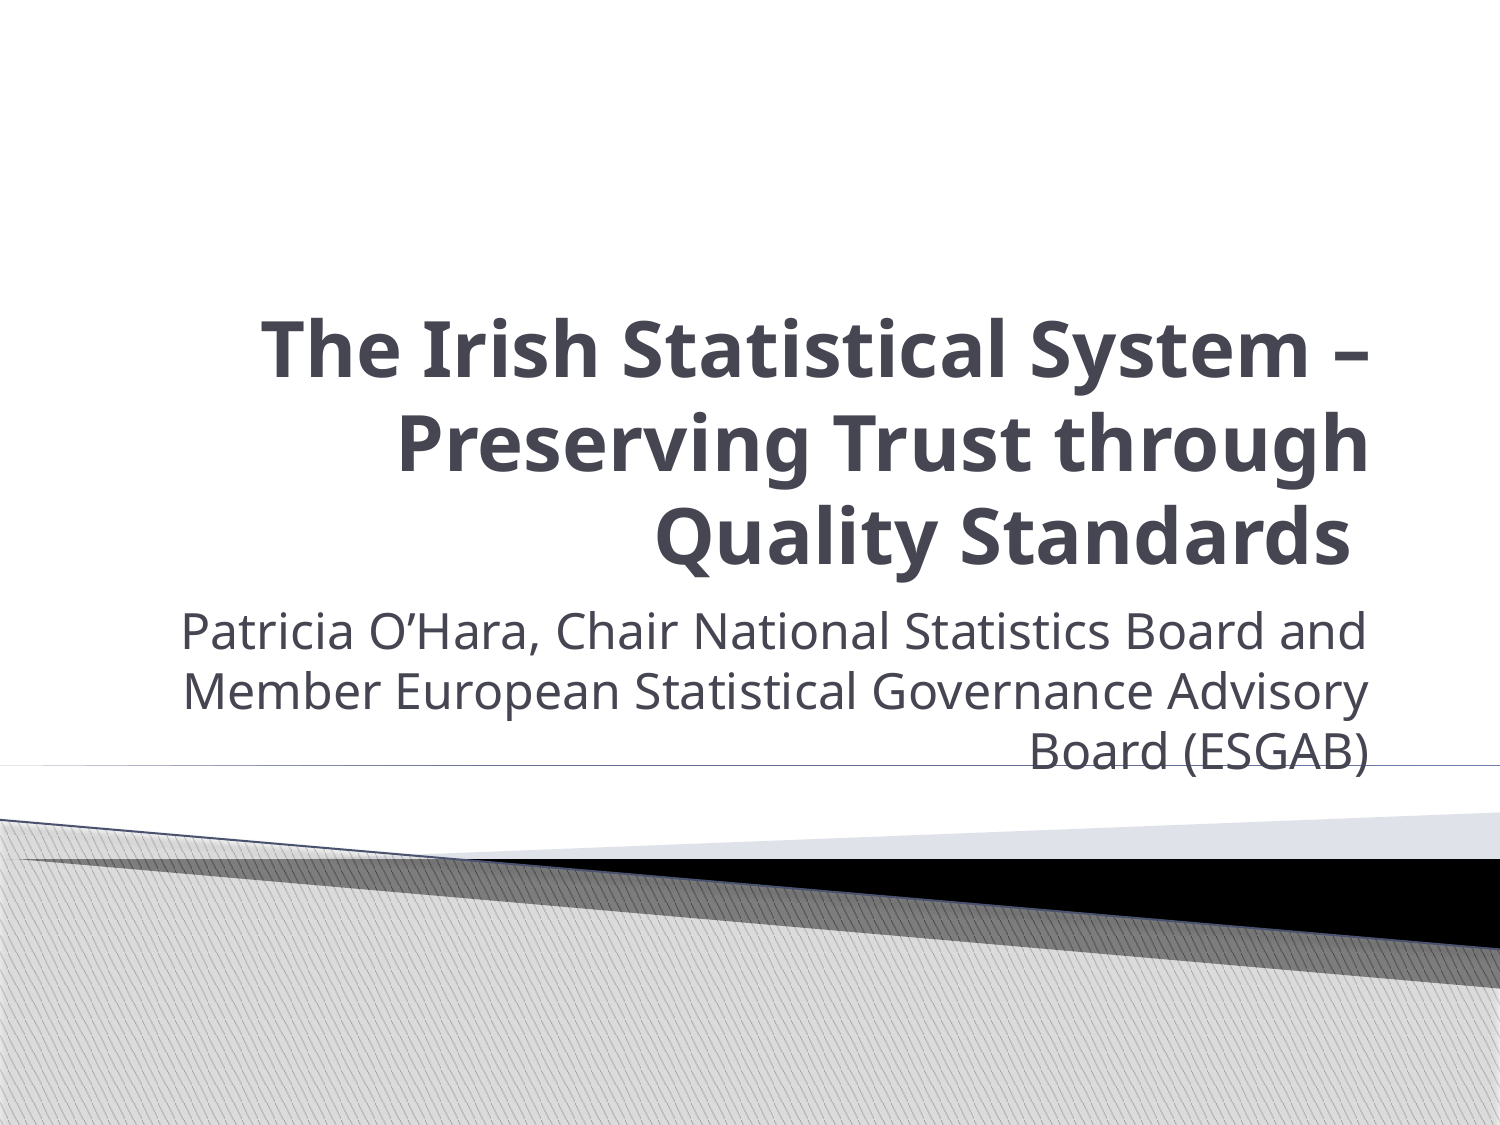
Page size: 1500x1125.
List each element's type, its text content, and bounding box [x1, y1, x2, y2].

title The Irish Statistical System – Preserving Trust through Quality Standards [112, 287, 1388, 588]
subtitle Patricia O’Hara, Chair National Statistics Board and Member European Statistical Governance Advisory Board (ESGAB) [112, 592, 1388, 790]
picture [5, 859, 1500, 989]
